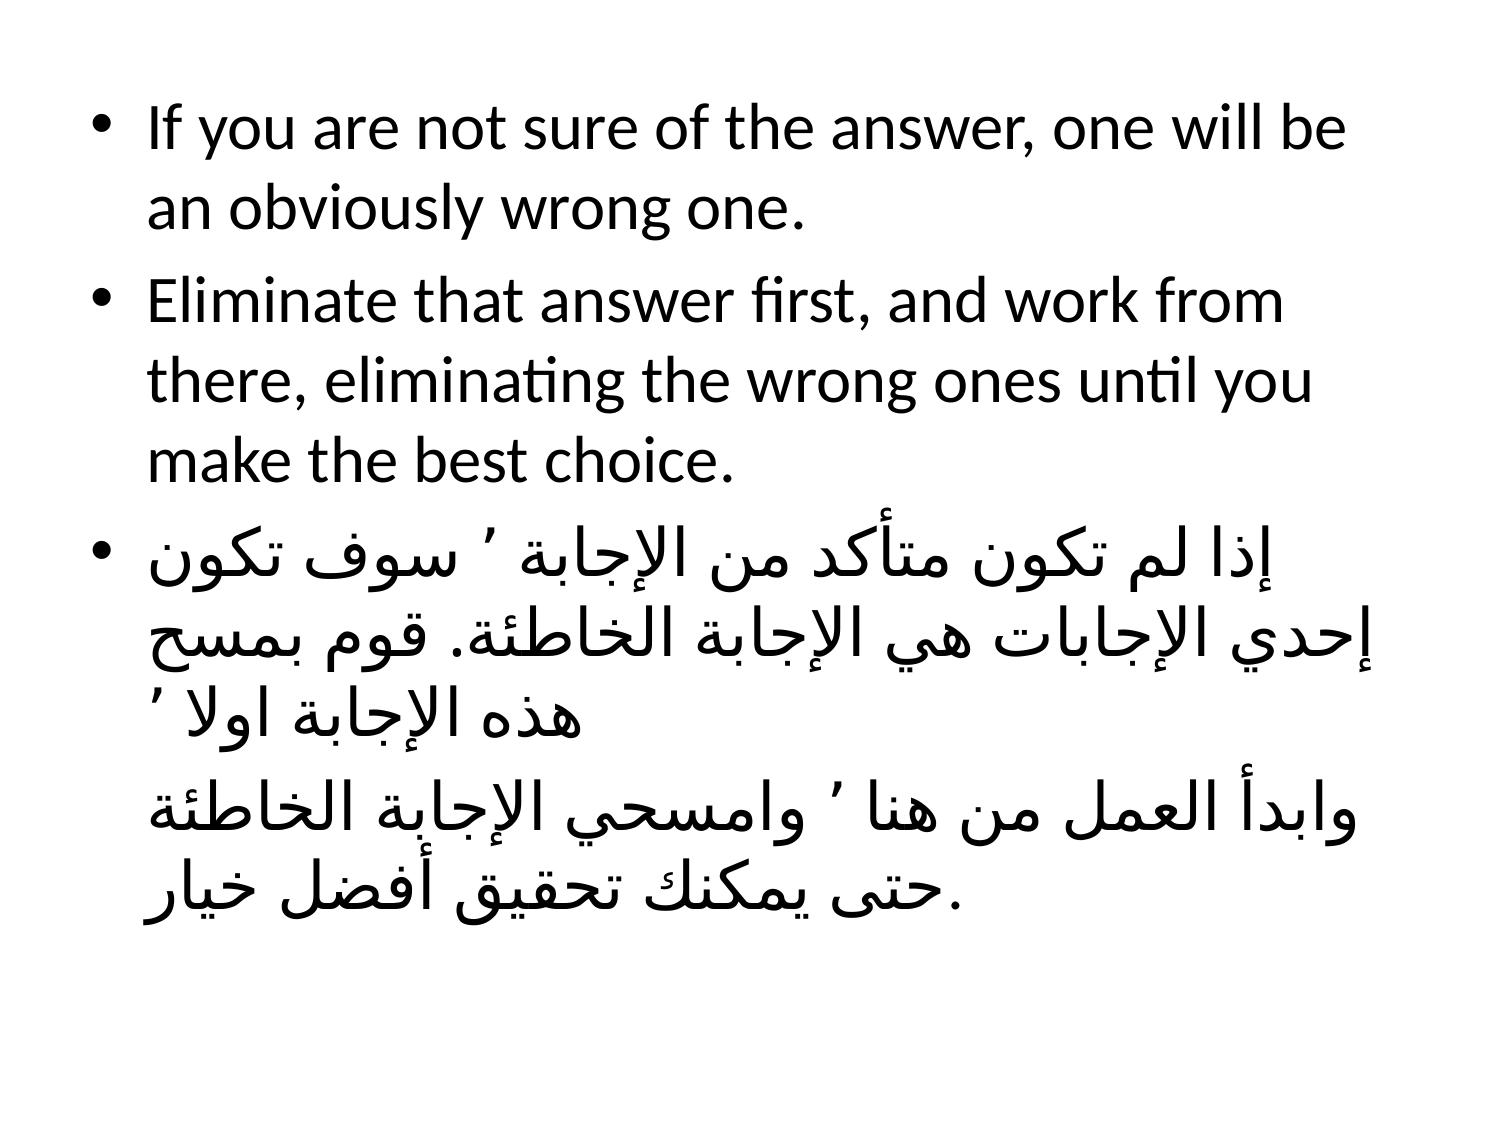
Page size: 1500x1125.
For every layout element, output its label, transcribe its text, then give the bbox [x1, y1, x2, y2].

list If you are not sure of the answer, one will be an obviously wrong one. Eliminate that answer first, and work from there, eliminating the wrong ones until you make the best choice. إذا لم تكون متأكد من الإجابة ٬ سوف تكون إحدي الإجابات هي الإجابة الخاطئة. قوم بمسح هذه الإجابة اولا ٬ وابدأ العمل من هنا ٬ وامسحي الإجابة الخاطئة حتى يمكنك تحقيق أفضل خيار. [75, 75, 1425, 1005]
